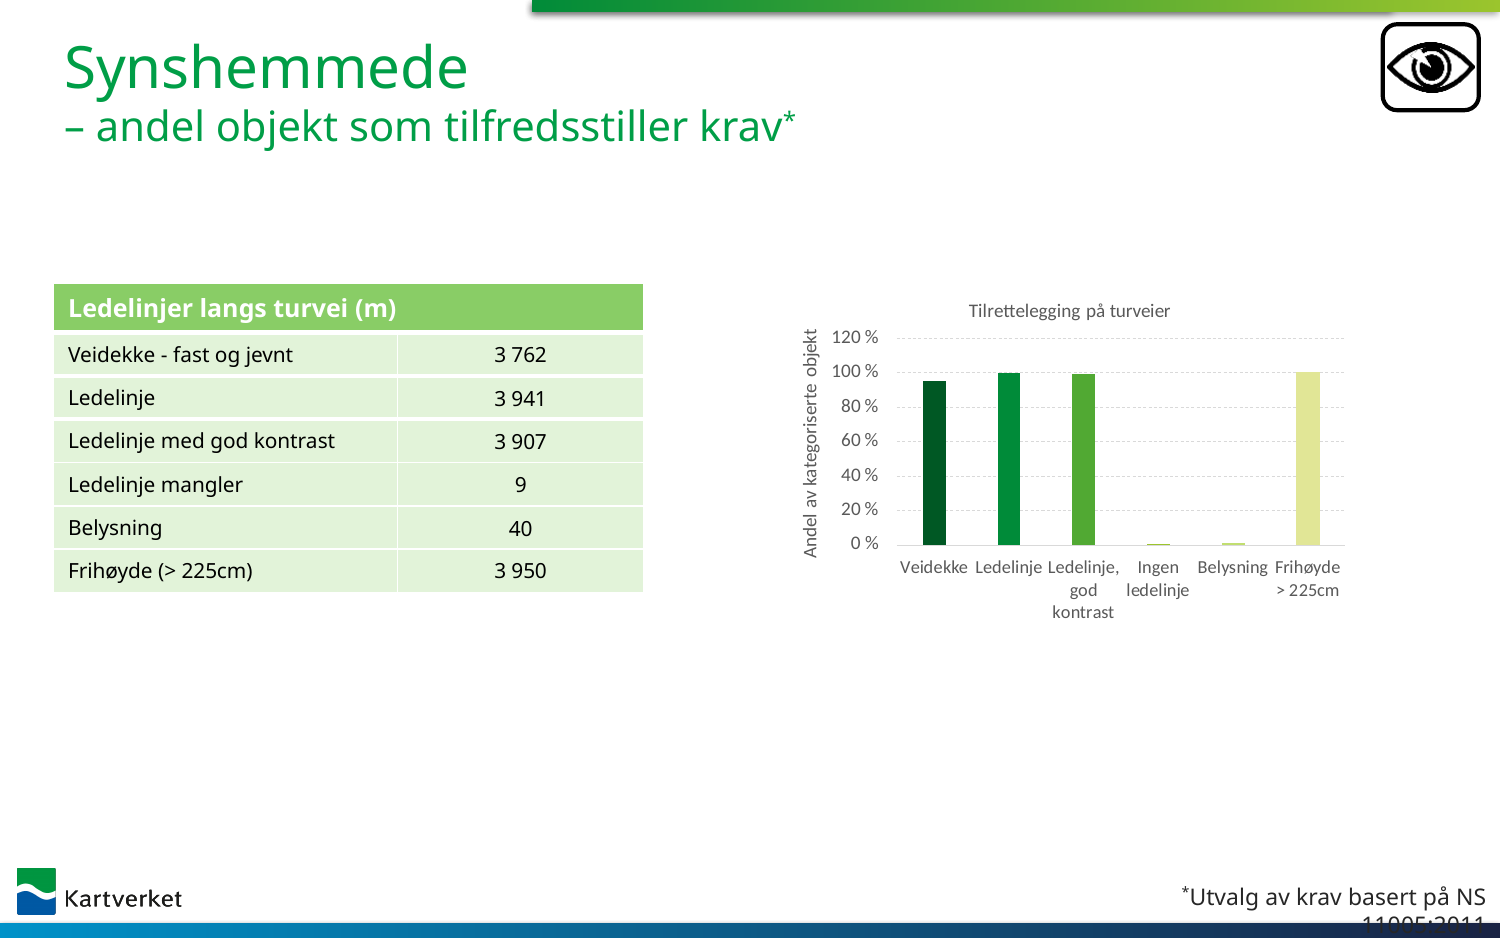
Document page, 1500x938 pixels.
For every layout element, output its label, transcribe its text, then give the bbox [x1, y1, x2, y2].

table_cell 3 950 [398, 550, 643, 592]
table_cell Frihøyde (> 225cm) [54, 550, 397, 592]
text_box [1382, 24, 1480, 111]
table_cell Belysning [54, 507, 397, 548]
table_cell Ledelinje [54, 378, 397, 417]
table_cell 3 941 [398, 378, 643, 417]
table_cell 3 907 [398, 421, 643, 462]
table_cell 40 [398, 507, 643, 548]
picture [791, 291, 1348, 630]
text_box *Utvalg av krav basert på NS 11005:2011 [1068, 873, 1500, 938]
table_cell Ledelinje mangler [54, 463, 397, 505]
table_cell 3 762 [398, 335, 643, 374]
table_cell Veidekke - fast og jevnt [54, 335, 397, 374]
table_cell Ledelinje med god kontrast [54, 421, 397, 462]
table_cell 9 [398, 463, 643, 505]
text_box Synshemmede – andel objekt som tilfredsstiller krav* [49, 24, 1431, 158]
table_header Ledelinjer langs turvei (m) [54, 284, 643, 330]
